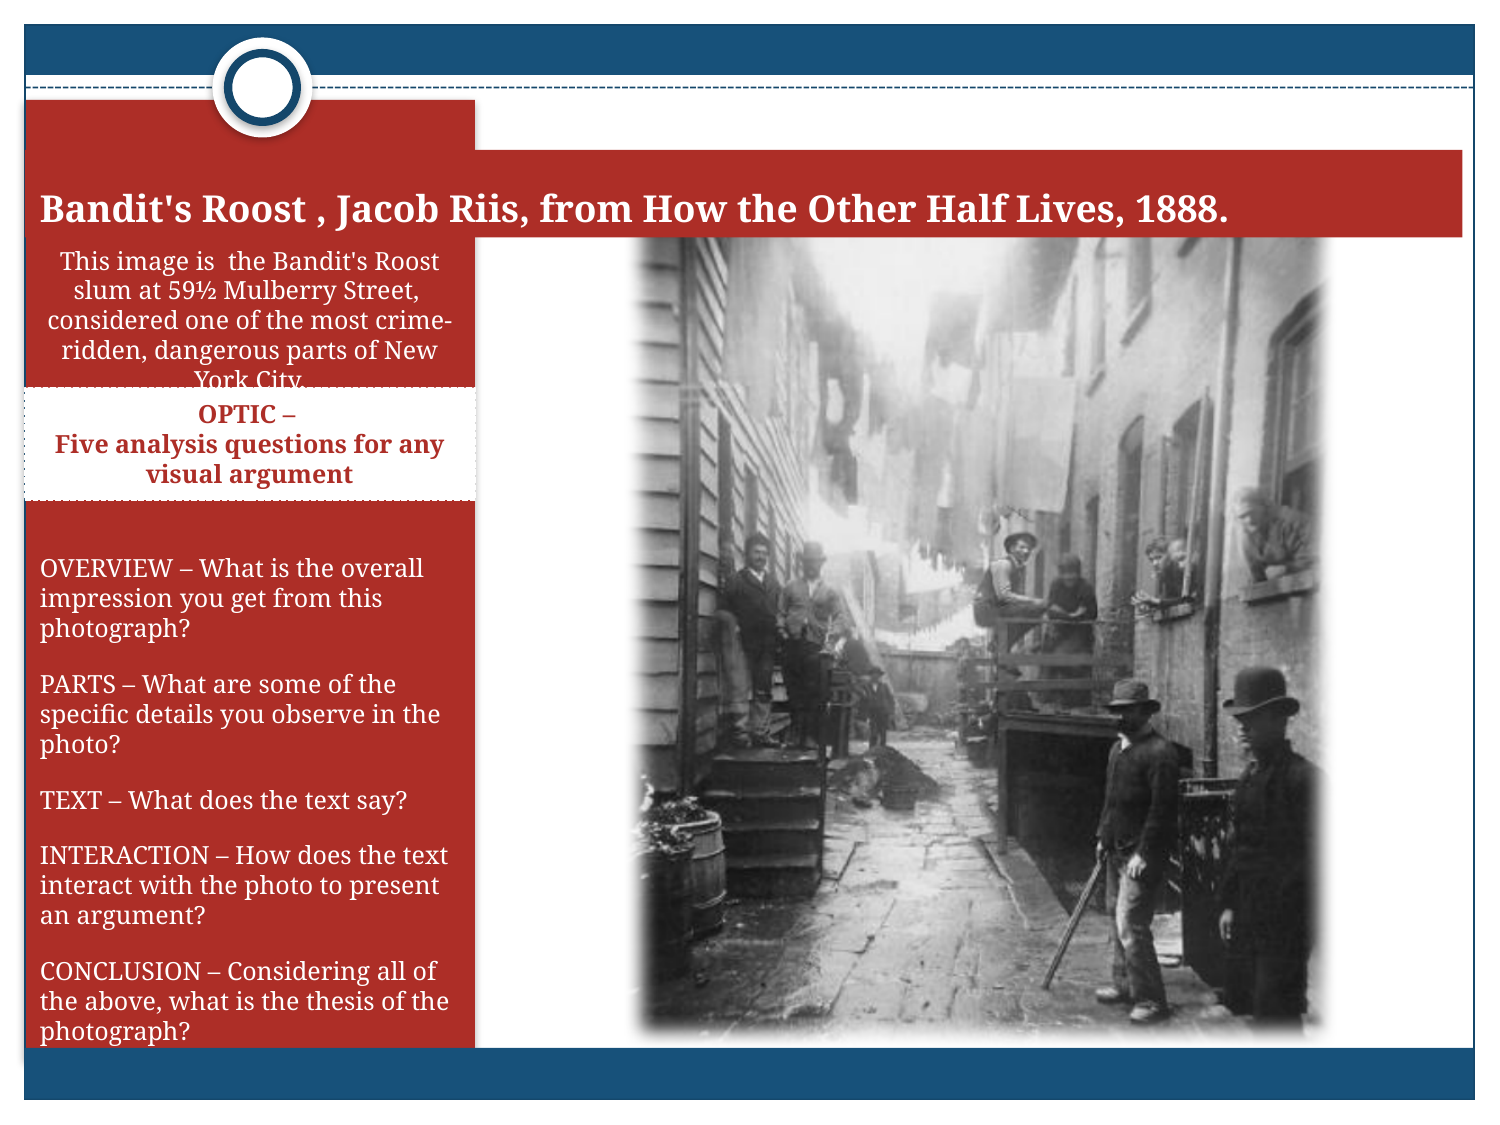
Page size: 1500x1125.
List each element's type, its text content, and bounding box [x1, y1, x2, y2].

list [624, 162, 1337, 1051]
title Bandit's Roost , Jacob Riis, from How the Other Half Lives, 1888. [24, 149, 1463, 238]
text_box OPTIC – Five analysis questions for any visual argument [24, 387, 476, 501]
list This image is the Bandit's Roost slum at 59½ Mulberry Street, considered one of the most crime-ridden, dangerous parts of New York City. OVERVIEW – What is the overall impression you get from this photograph? PARTS – What are some of the specific details you observe in the photo? TEXT – What does the text say? INTERACTION – How does the text interact with the photo to present an argument? CONCLUSION – Considering all of the above, what is the thesis of the photograph? [24, 238, 475, 387]
list This image is the Bandit's Roost slum at 59½ Mulberry Street, considered one of the most crime-ridden, dangerous parts of New York City. OVERVIEW – What is the overall impression you get from this photograph? PARTS – What are some of the specific details you observe in the photo? TEXT – What does the text say? INTERACTION – How does the text interact with the photo to present an argument? CONCLUSION – Considering all of the above, what is the thesis of the photograph? [24, 500, 475, 1075]
